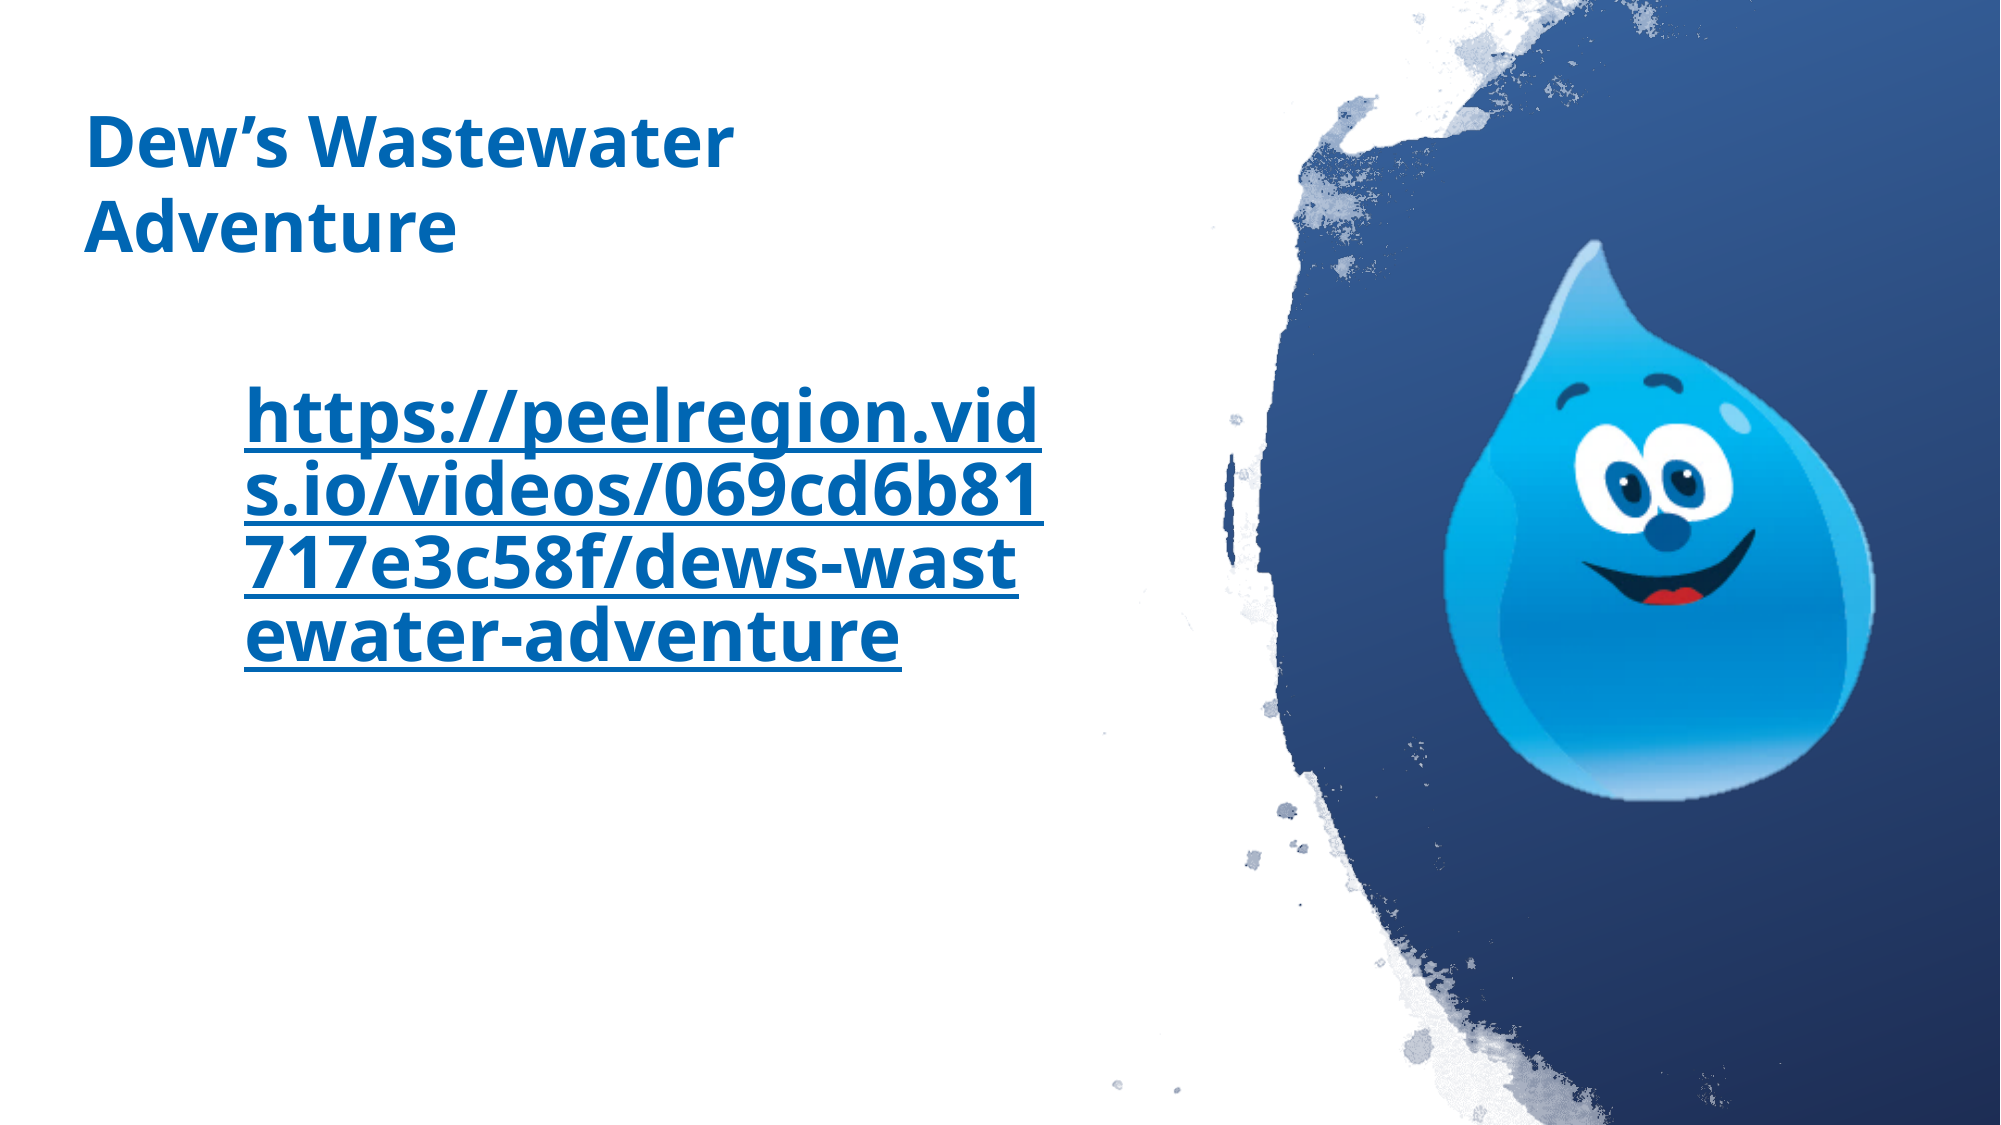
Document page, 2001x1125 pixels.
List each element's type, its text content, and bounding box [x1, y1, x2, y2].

text_box [0, 0, 910, 1125]
title Dew’s Wastewater Adventure [69, 87, 907, 276]
picture [912, 0, 2000, 1125]
text_box https://peelregion.vids.io/videos/069cd6b81717e3c58f/dews-wastewater-adventure [229, 361, 907, 477]
